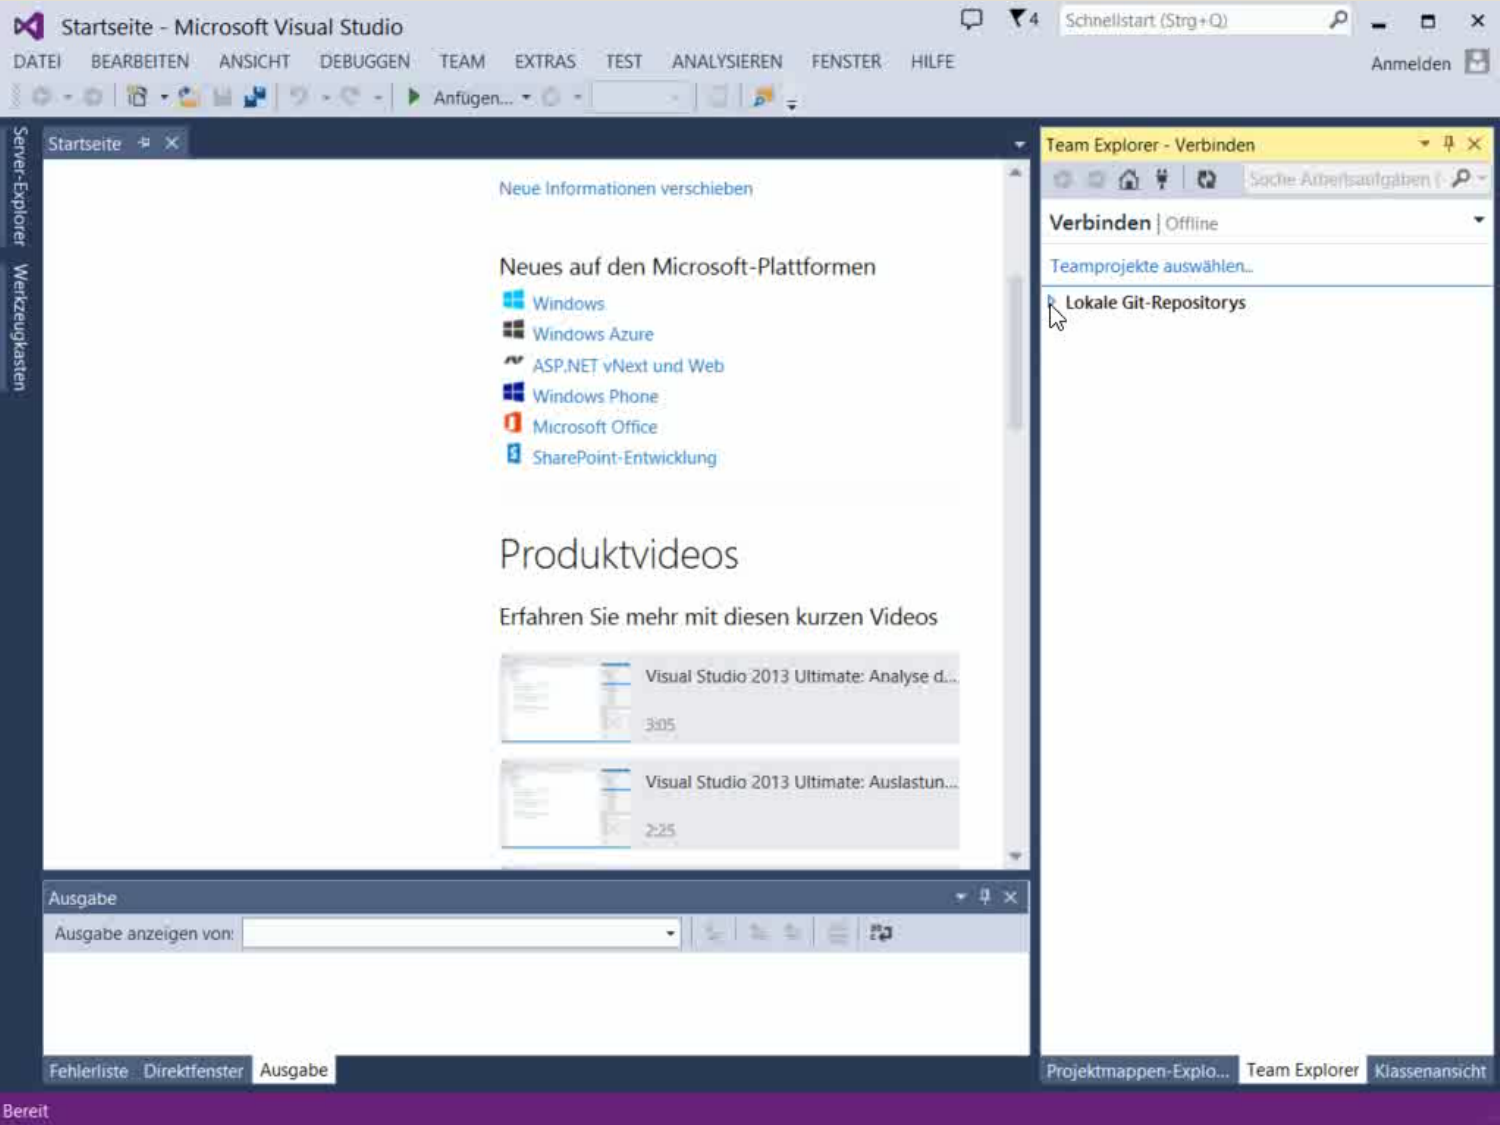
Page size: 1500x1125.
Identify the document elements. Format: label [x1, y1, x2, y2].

text_box [0, 0, 1500, 1125]
